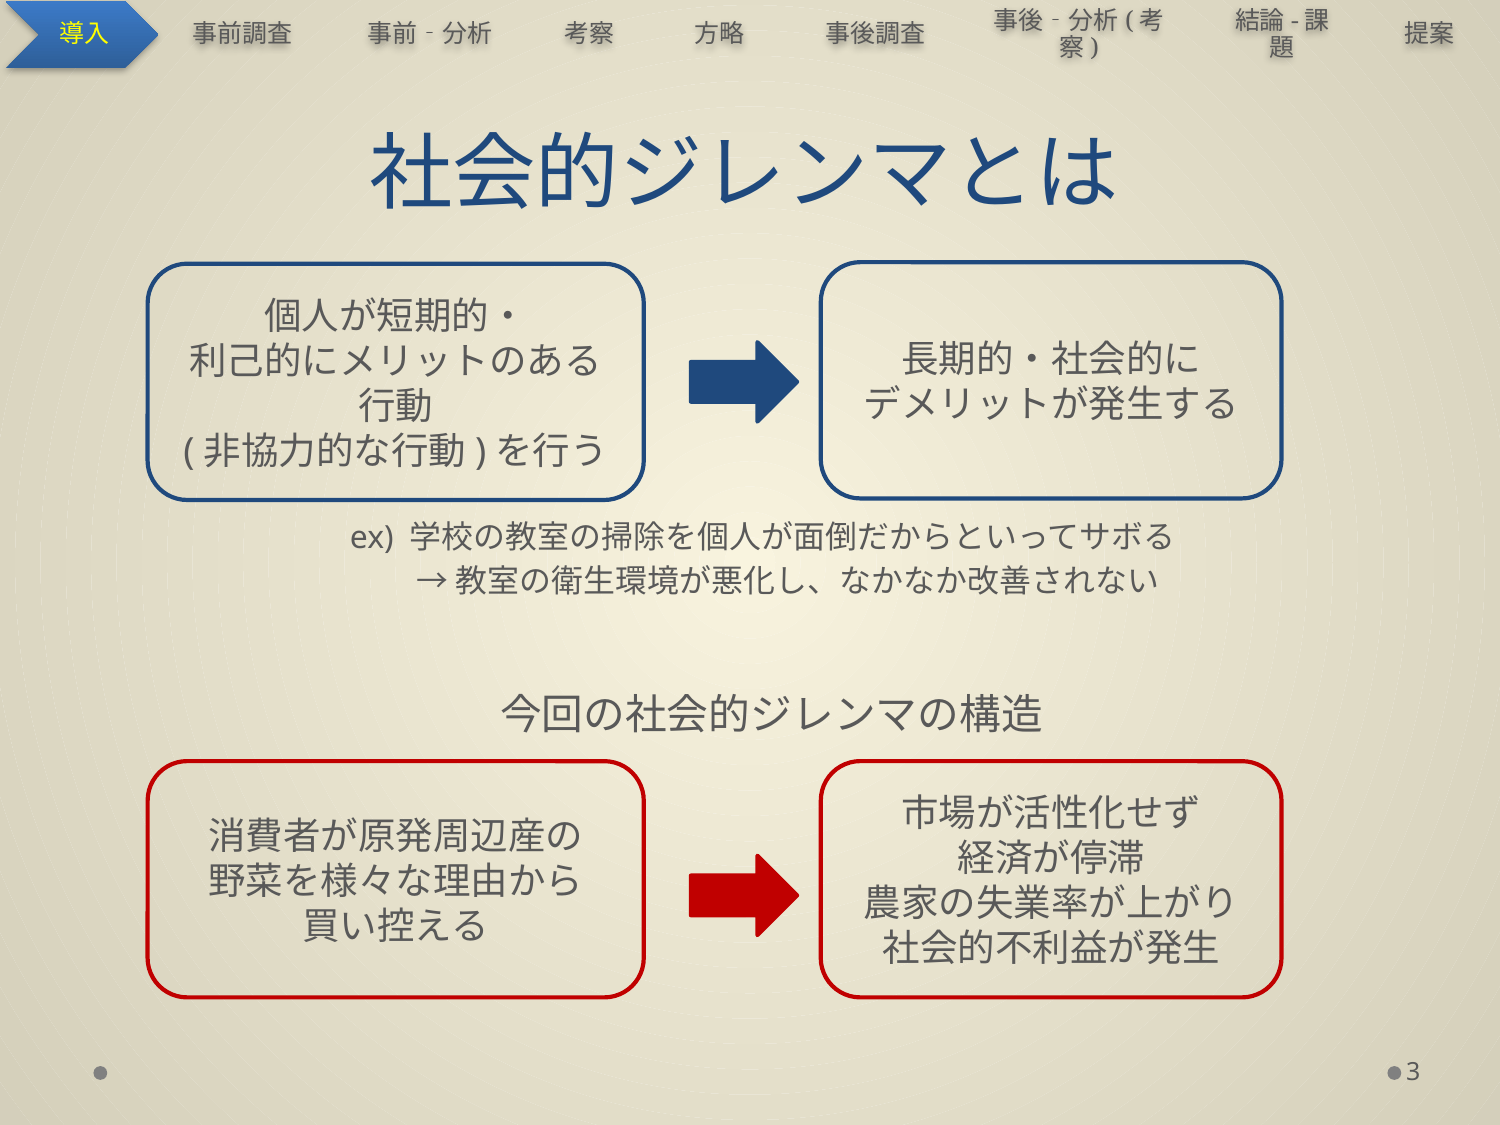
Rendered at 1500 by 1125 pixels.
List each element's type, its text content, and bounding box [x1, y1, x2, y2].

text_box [5, 0, 1500, 69]
text_box 長期的・社会的に デメリットが発生する [818, 260, 1284, 501]
text_box [688, 340, 800, 424]
title 社会的ジレンマとは [69, 78, 1419, 228]
text_box 市場が活性化せず 経済が停滞 農家の失業率が上がり 社会的不利益が発生 [818, 759, 1284, 1000]
text_box 個人が短期的・ 利己的にメリットのある行動 (非協力的な行動)を行う [145, 261, 646, 503]
list ex) 学校の教室の掃除を個人が面倒だからといってサボる →教室の衛生環境が悪化し、なかなか改善されない [76, 243, 1449, 610]
text_box [688, 853, 800, 938]
text_box 今回の社会的ジレンマの構造 [485, 680, 1058, 746]
slide_number 3 [1401, 1042, 1494, 1103]
text_box 消費者が原発周辺産の 野菜を様々な理由から 買い控える [145, 759, 646, 1000]
